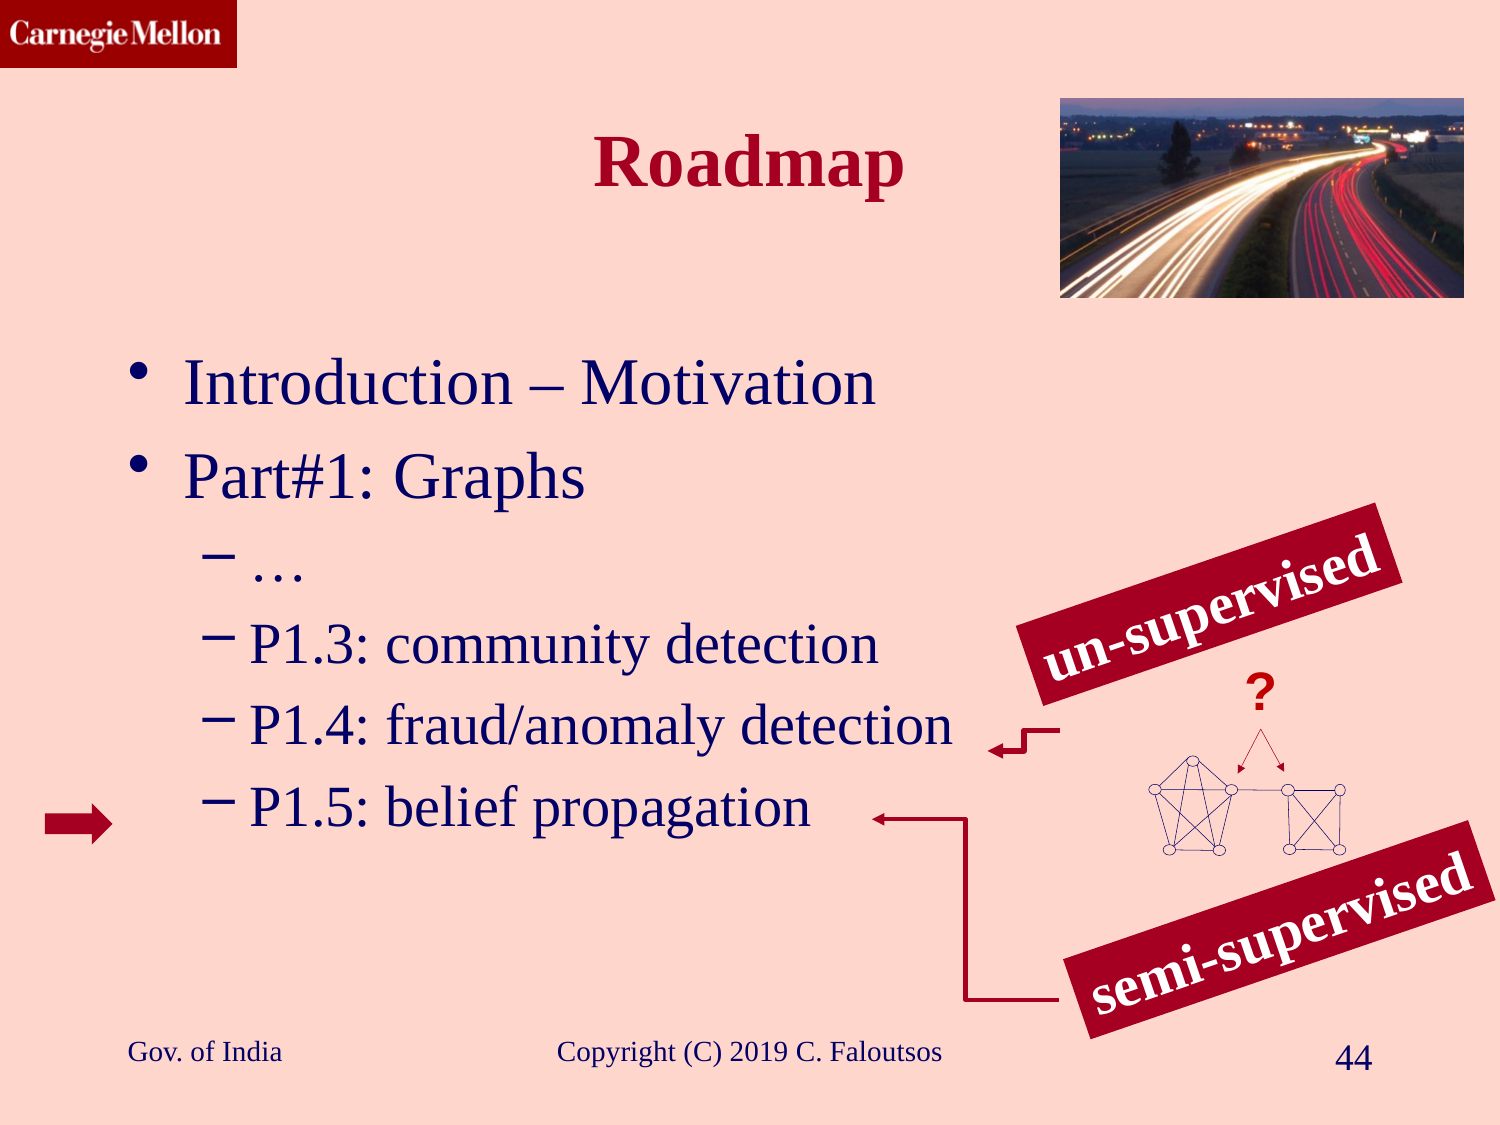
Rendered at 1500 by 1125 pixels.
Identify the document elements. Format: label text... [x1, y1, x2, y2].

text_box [987, 729, 1061, 752]
list Introduction – Motivation Part#1: Graphs … P1.3: community detection P1.4: fraud/anomaly detection P1.5: belief propagation [112, 237, 1388, 1001]
slide_number Gov. of India [112, 1024, 426, 1101]
text_box semi-supervised [1063, 820, 1496, 1040]
text_box [44, 803, 113, 845]
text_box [1260, 729, 1285, 772]
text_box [1148, 755, 1346, 856]
title Roadmap [112, 99, 1058, 213]
picture [0, 0, 237, 68]
text_box ? [1229, 649, 1293, 729]
slide_number 44 [1074, 1024, 1388, 1101]
text_box un-supervised [1015, 502, 1403, 707]
footer Copyright (C) 2019 C. Faloutsos [512, 1024, 988, 1101]
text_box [1237, 729, 1259, 774]
picture [1060, 98, 1464, 299]
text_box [871, 818, 1060, 1001]
